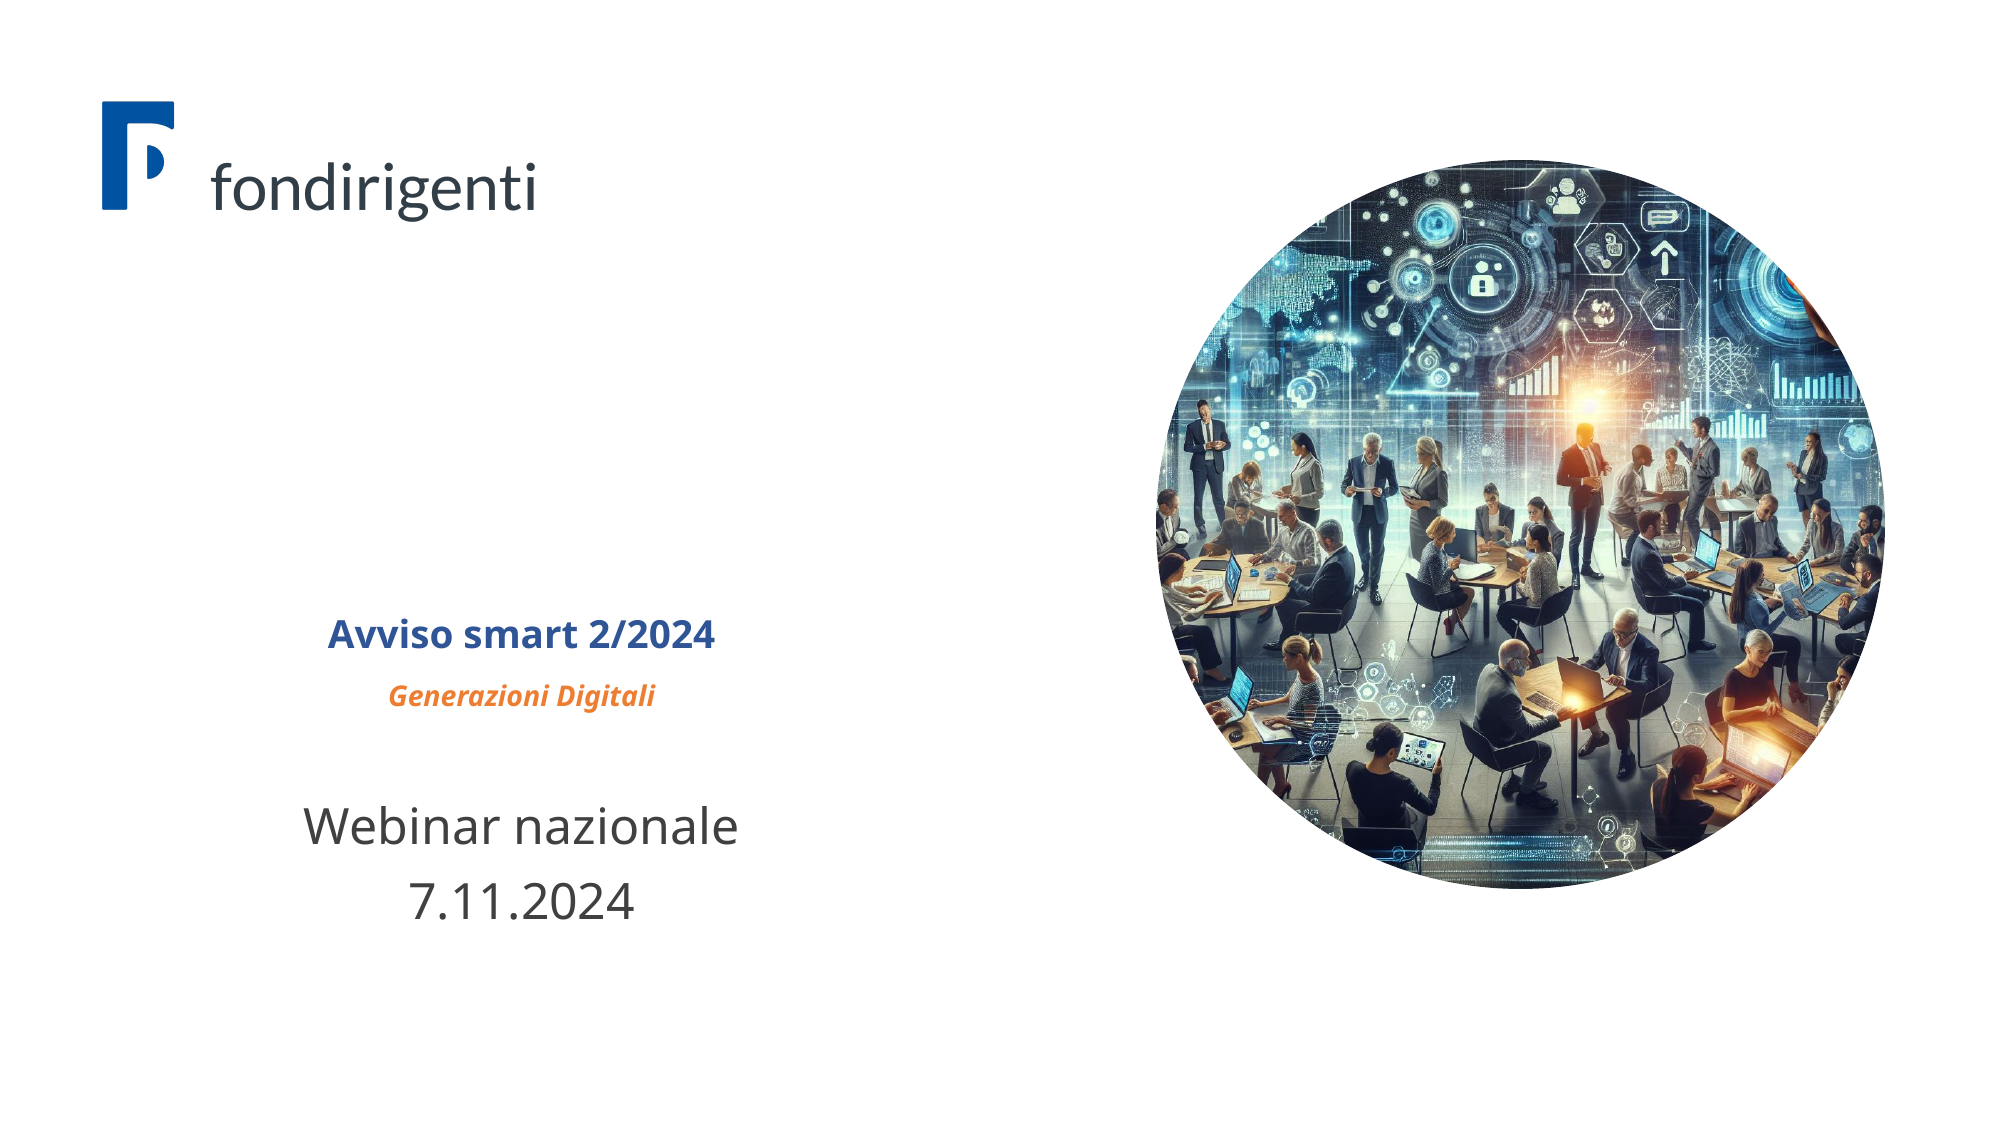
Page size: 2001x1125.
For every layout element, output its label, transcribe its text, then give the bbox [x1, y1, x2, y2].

picture [1156, 160, 1885, 889]
text_box Webinar nazionale 7.11.2024 [15, 793, 1028, 938]
title Avviso smart 2/2024 Generazioni Digitali [12, 229, 1032, 794]
picture [30, 29, 605, 229]
